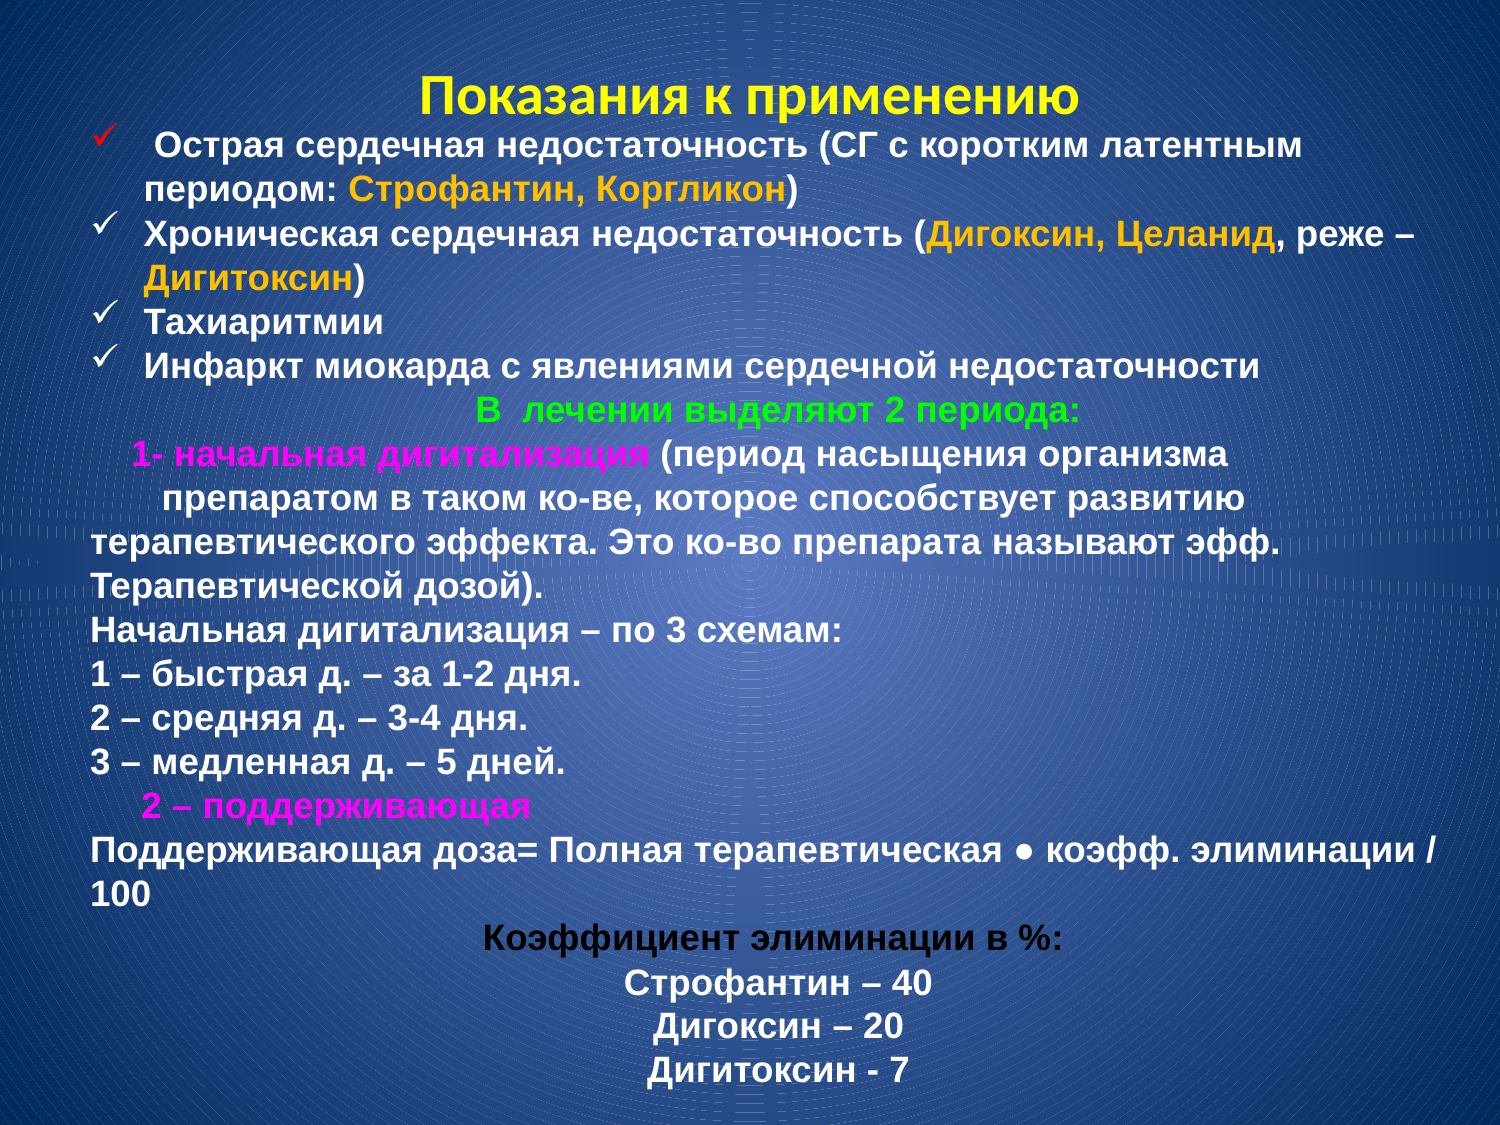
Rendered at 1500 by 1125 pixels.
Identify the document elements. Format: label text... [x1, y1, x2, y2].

list Острая сердечная недостаточность (СГ с коротким латентным периодом: Строфантин, Коргликон) Хроническая сердечная недостаточность (Дигоксин, Целанид, реже – Дигитоксин) Тахиаритмии Инфаркт миокарда с явлениями сердечной недостаточности В лечении выделяют 2 периода: 1- начальная дигитализация (период насыщения организма препаратом в таком ко-ве, которое способствует развитию терапевтического эффекта. Это ко-во препарата называют эфф. Терапевтической дозой). Начальная дигитализация – по 3 схемам: 1 – быстрая д. – за 1-2 дня. 2 – средняя д. – 3-4 дня. 3 – медленная д. – 5 дней. 2 – поддерживающая Поддерживающая доза= Полная терапевтическая ● коэфф. элиминации / 100 Коэффициент элиминации в %: Строфантин – 40 Дигоксин – 20 Дигитоксин - 7 [75, 113, 1483, 1106]
title Показания к применению [75, 45, 1425, 113]
